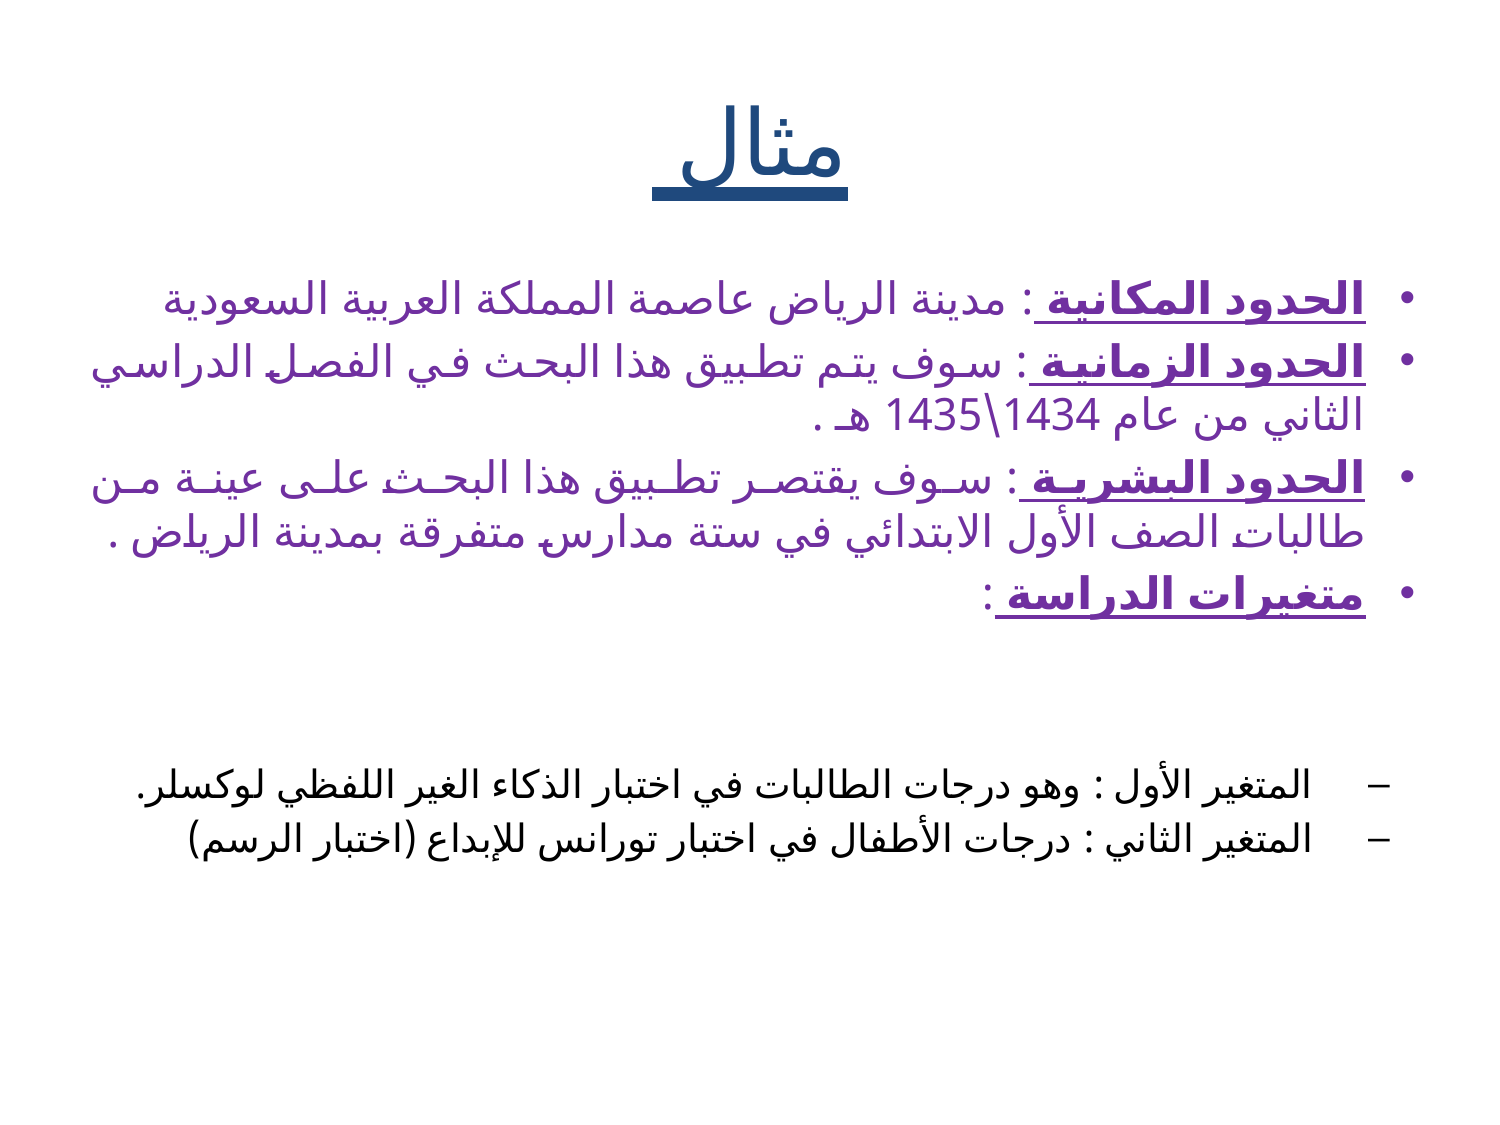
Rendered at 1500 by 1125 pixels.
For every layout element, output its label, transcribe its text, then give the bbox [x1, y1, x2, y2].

list الحدود المكانية : مدينة الرياض عاصمة المملكة العربية السعودية الحدود الزمانية : سوف يتم تطبيق هذا البحث في الفصل الدراسي الثاني من عام 1434\1435 هـ . الحدود البشرية : سوف يقتصر تطبيق هذا البحث على عينة من طالبات الصف الأول الابتدائي في ستة مدارس متفرقة بمدينة الرياض . متغيرات الدراسة : المتغير الأول : وهو درجات الطالبات في اختبار الذكاء الغير اللفظي لوكسلر. المتغير الثاني : درجات الأطفال في اختبار تورانس للإبداع (اختبار الرسم) [75, 262, 1425, 1005]
title مثال [75, 45, 1425, 233]
